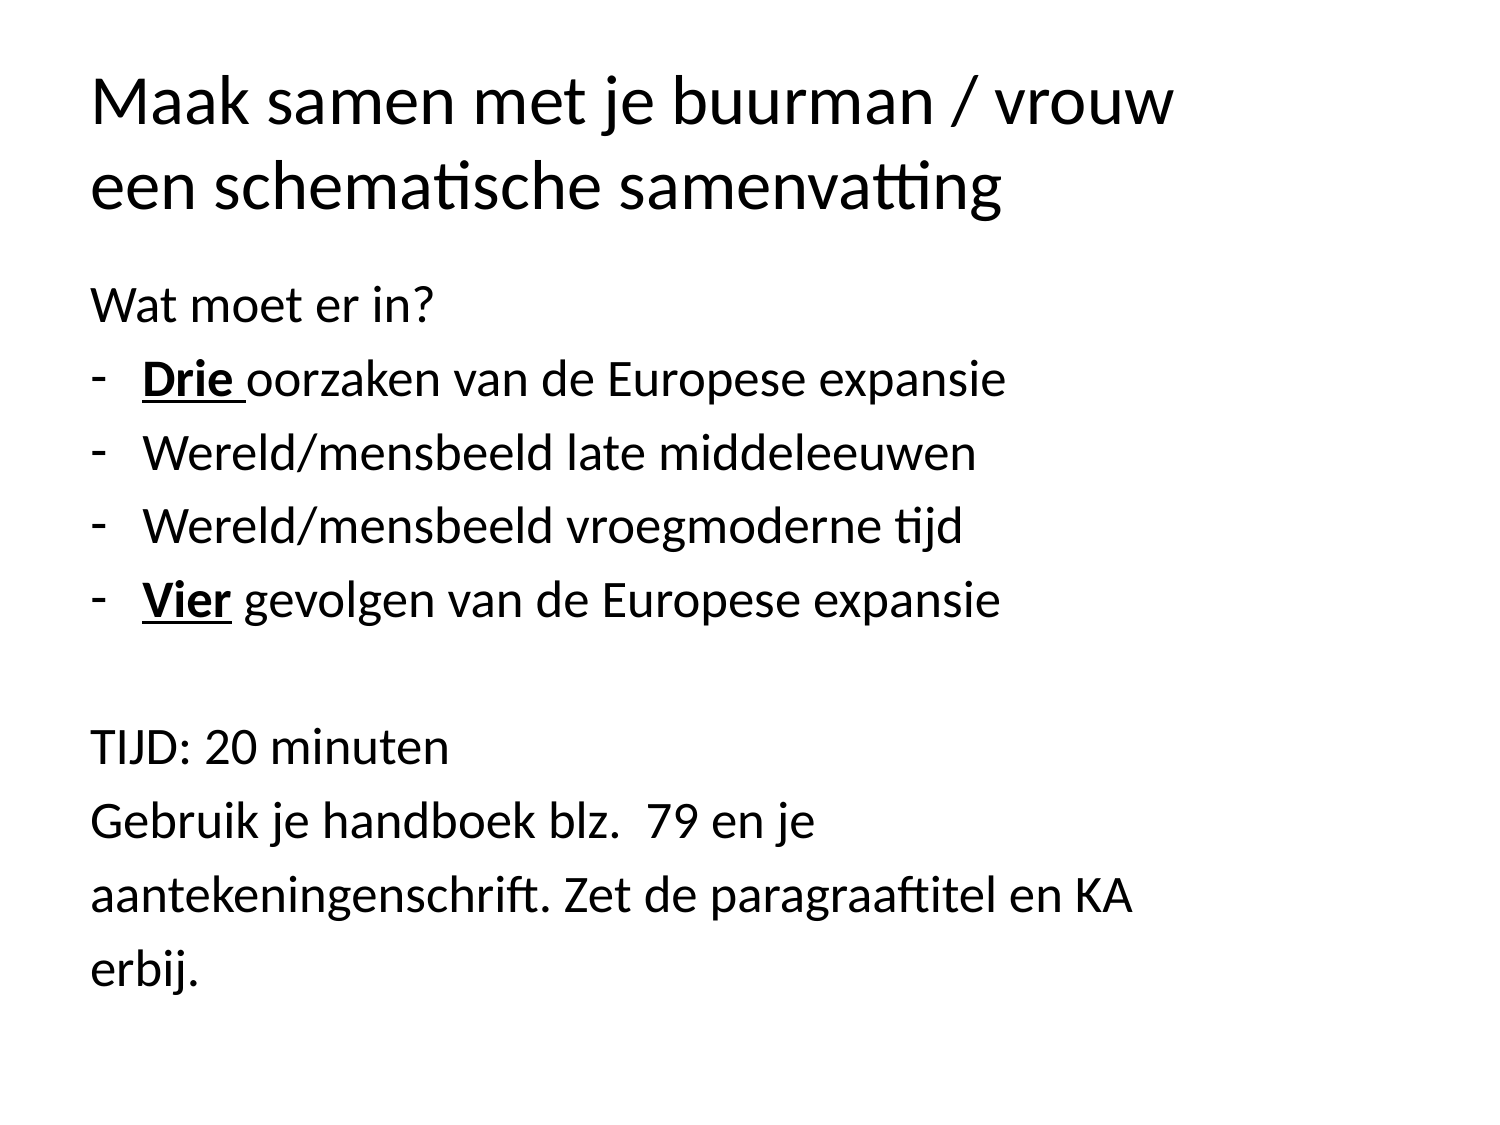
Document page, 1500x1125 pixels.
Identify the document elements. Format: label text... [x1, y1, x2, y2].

list Wat moet er in? Drie oorzaken van de Europese expansie Wereld/mensbeeld late middeleeuwen Wereld/mensbeeld vroegmoderne tijd Vier gevolgen van de Europese expansie TIJD: 20 minuten Gebruik je handboek blz. 79 en je aantekeningenschrift. Zet de paragraaftitel en KA erbij. [75, 262, 1425, 1005]
title Maak samen met je buurman / vrouw een schematische samenvatting [75, 45, 1425, 233]
